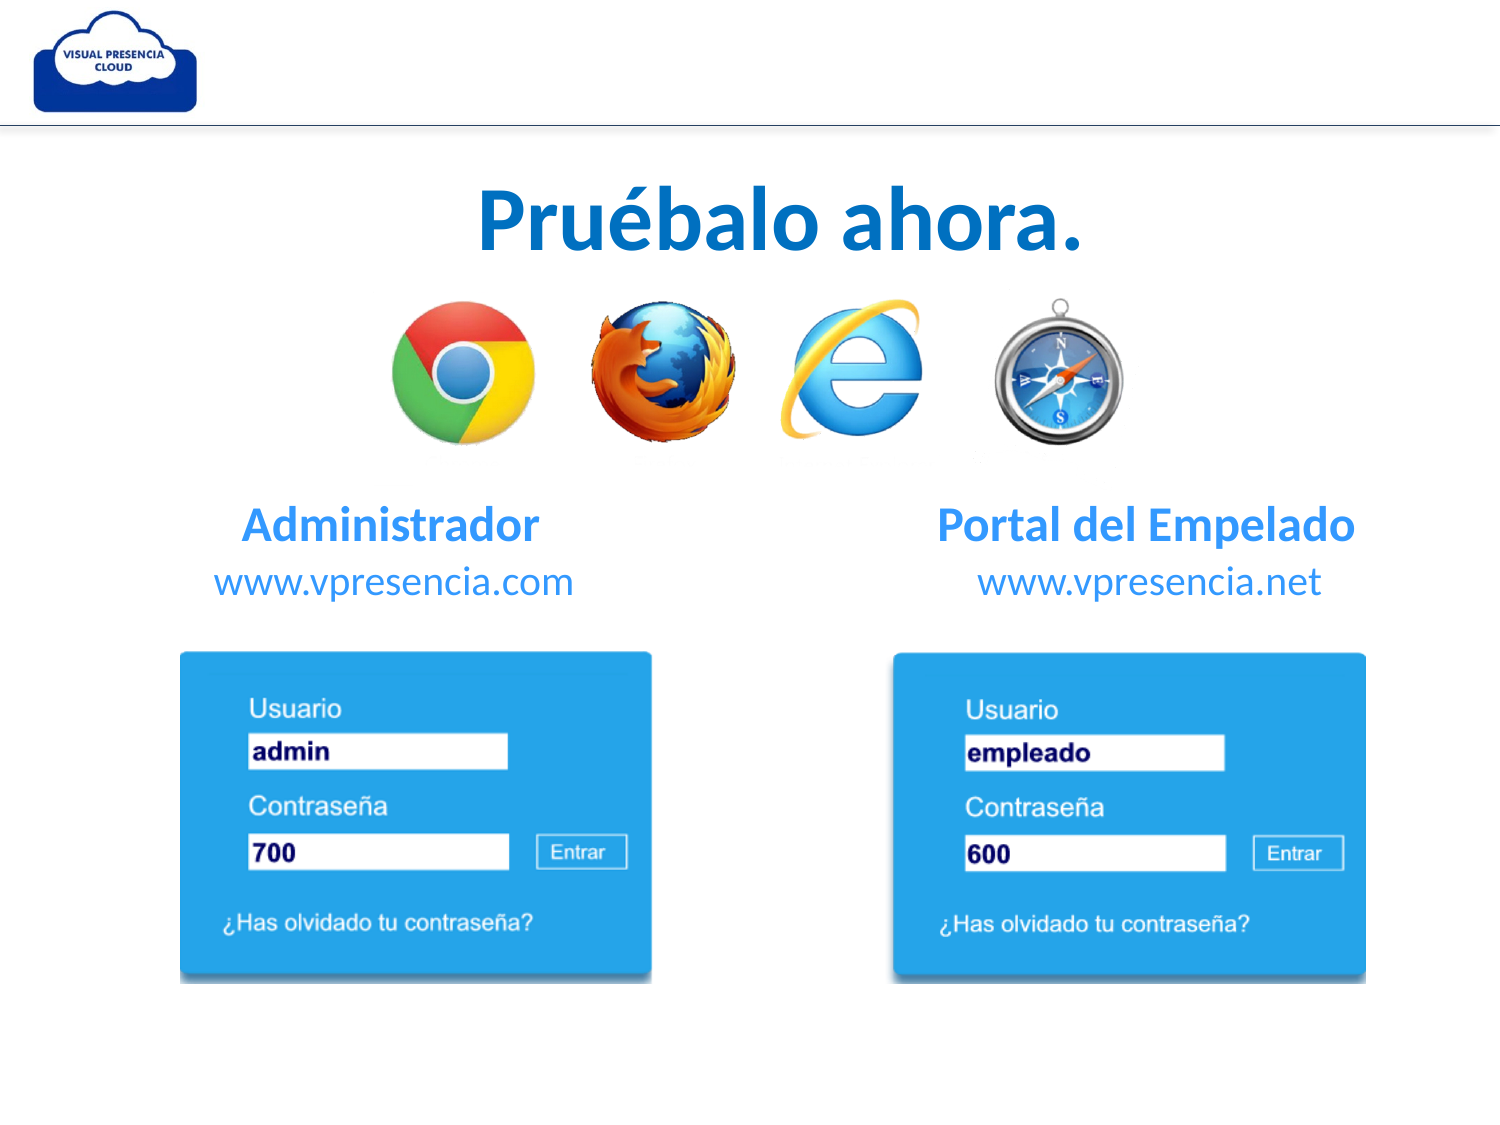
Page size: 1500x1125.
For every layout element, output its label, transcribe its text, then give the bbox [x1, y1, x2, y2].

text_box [0, 6, 1500, 126]
picture [180, 651, 1366, 984]
text_box Administrador [161, 479, 621, 563]
title Pruébalo ahora. [171, 149, 1392, 279]
picture [358, 266, 1180, 499]
text_box www.vpresencia.com [184, 563, 604, 621]
text_box Portal del Empelado [916, 479, 1378, 563]
text_box www.vpresencia.net [957, 537, 1342, 621]
